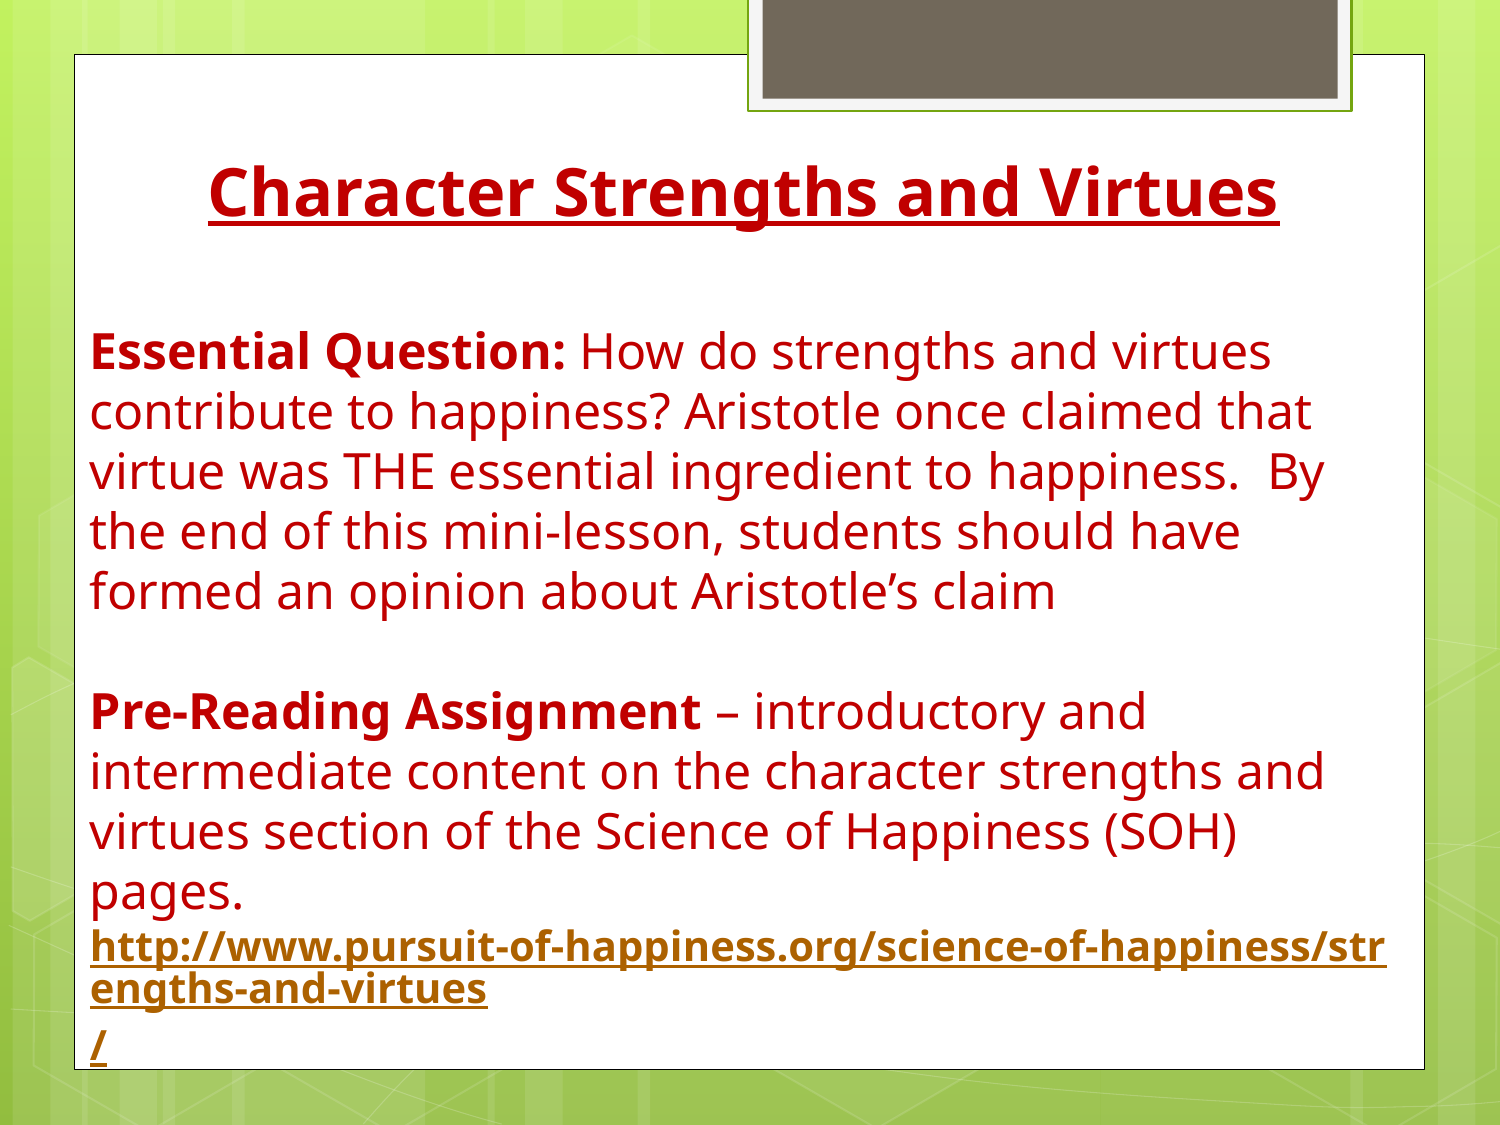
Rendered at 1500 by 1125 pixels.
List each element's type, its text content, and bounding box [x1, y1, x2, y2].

text_box Character Strengths and Virtues Essential Question: How do strengths and virtues contribute to happiness? Aristotle once claimed that virtue was THE essential ingredient to happiness. By the end of this mini-lesson, students should have formed an opinion about Aristotle’s claim Pre-Reading Assignment – introductory and intermediate content on the character strengths and virtues section of the Science of Happiness (SOH) pages. http://www.pursuit-of-happiness.org/science-of-happiness/strengths-and-virtues/ [74, 62, 1413, 1092]
